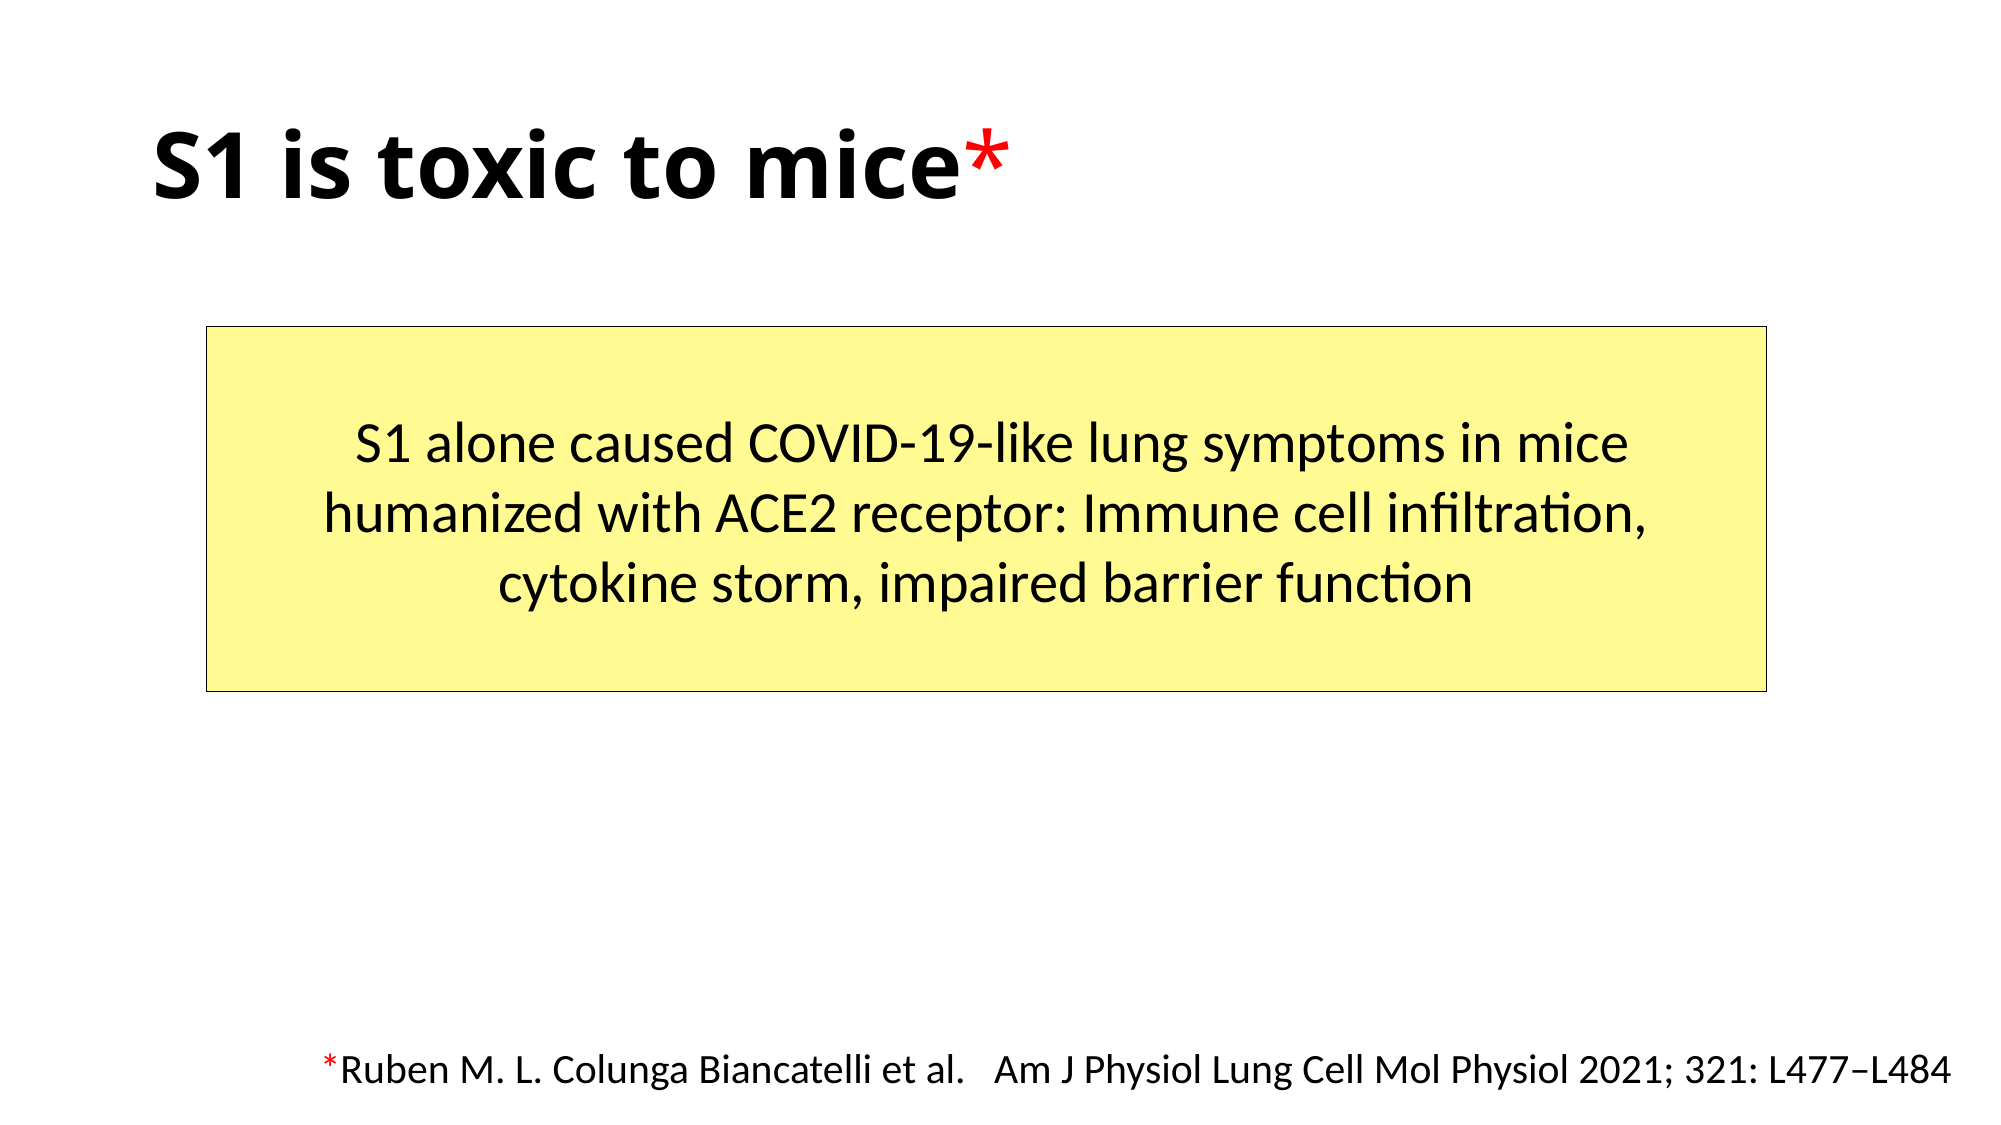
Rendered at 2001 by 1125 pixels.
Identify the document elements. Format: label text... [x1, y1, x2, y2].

title S1 is toxic to mice* [137, 59, 1863, 278]
text_box *Ruben M. L. Colunga Biancatelli et al. Am J Physiol Lung Cell Mol Physiol 2021; 321: L477–L484 [137, 1034, 1968, 1100]
text_box S1 alone caused COVID-19-like lung symptoms in mice humanized with ACE2 receptor: Immune cell infiltration, cytokine storm, impaired barrier function [206, 326, 1767, 692]
